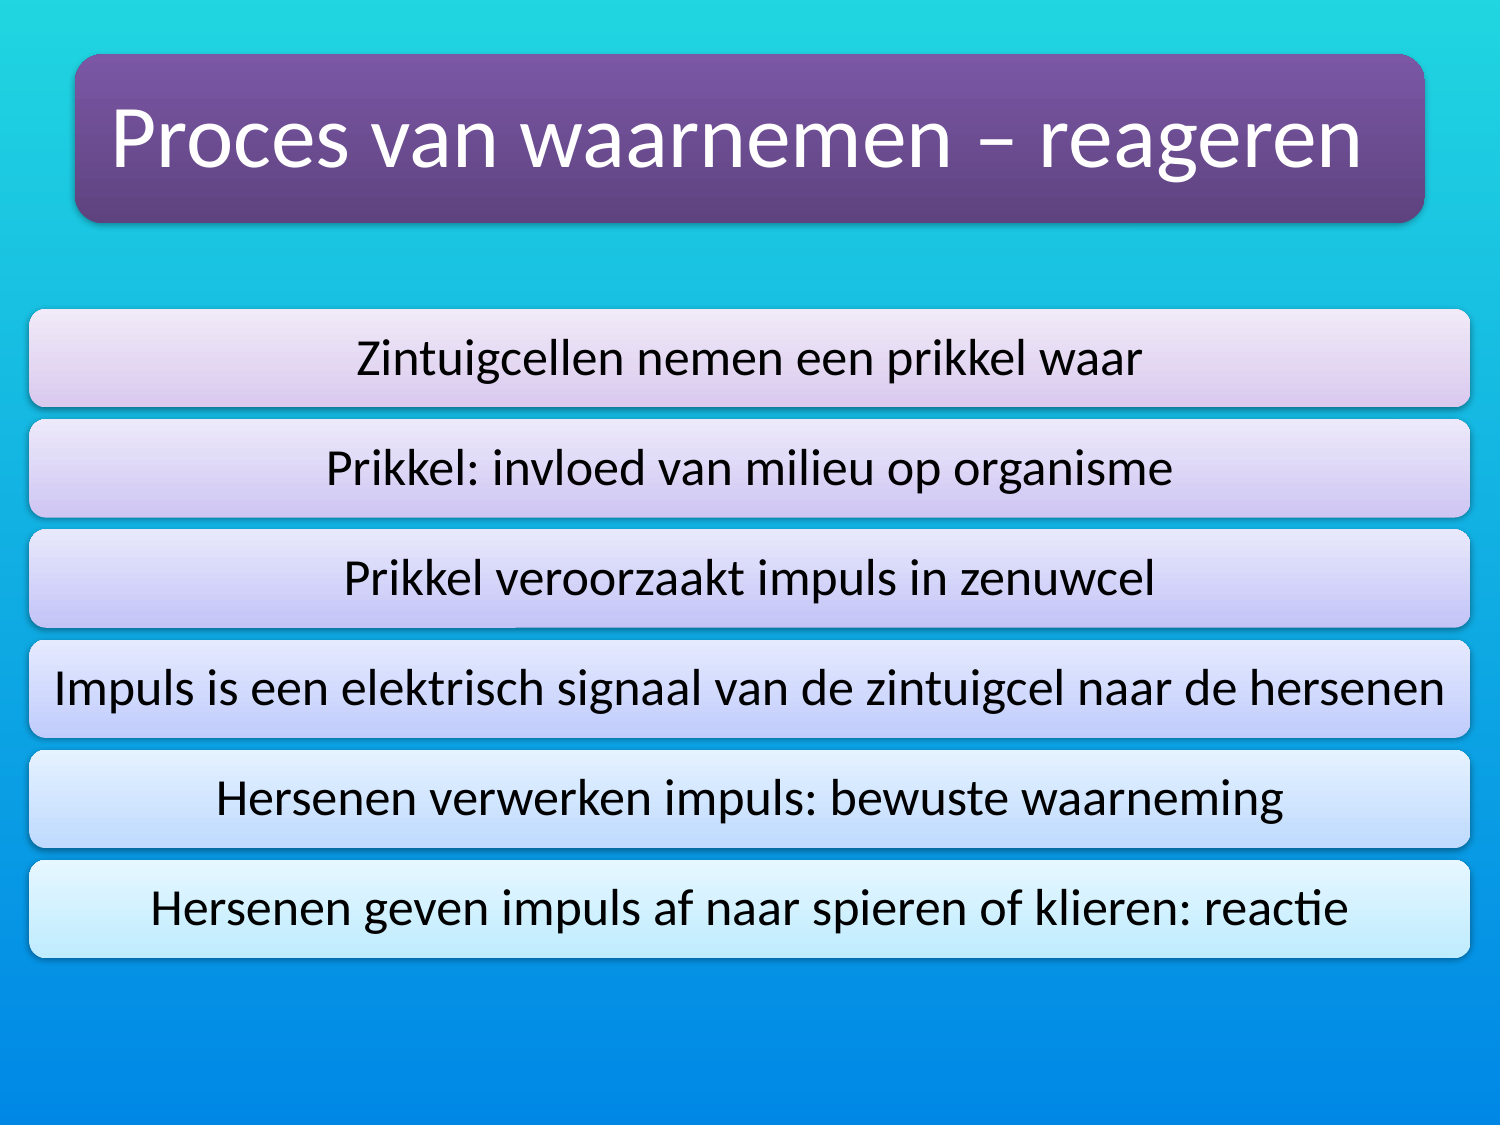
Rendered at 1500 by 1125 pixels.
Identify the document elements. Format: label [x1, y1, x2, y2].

text_box [74, 44, 1426, 233]
list [29, 262, 1471, 1006]
